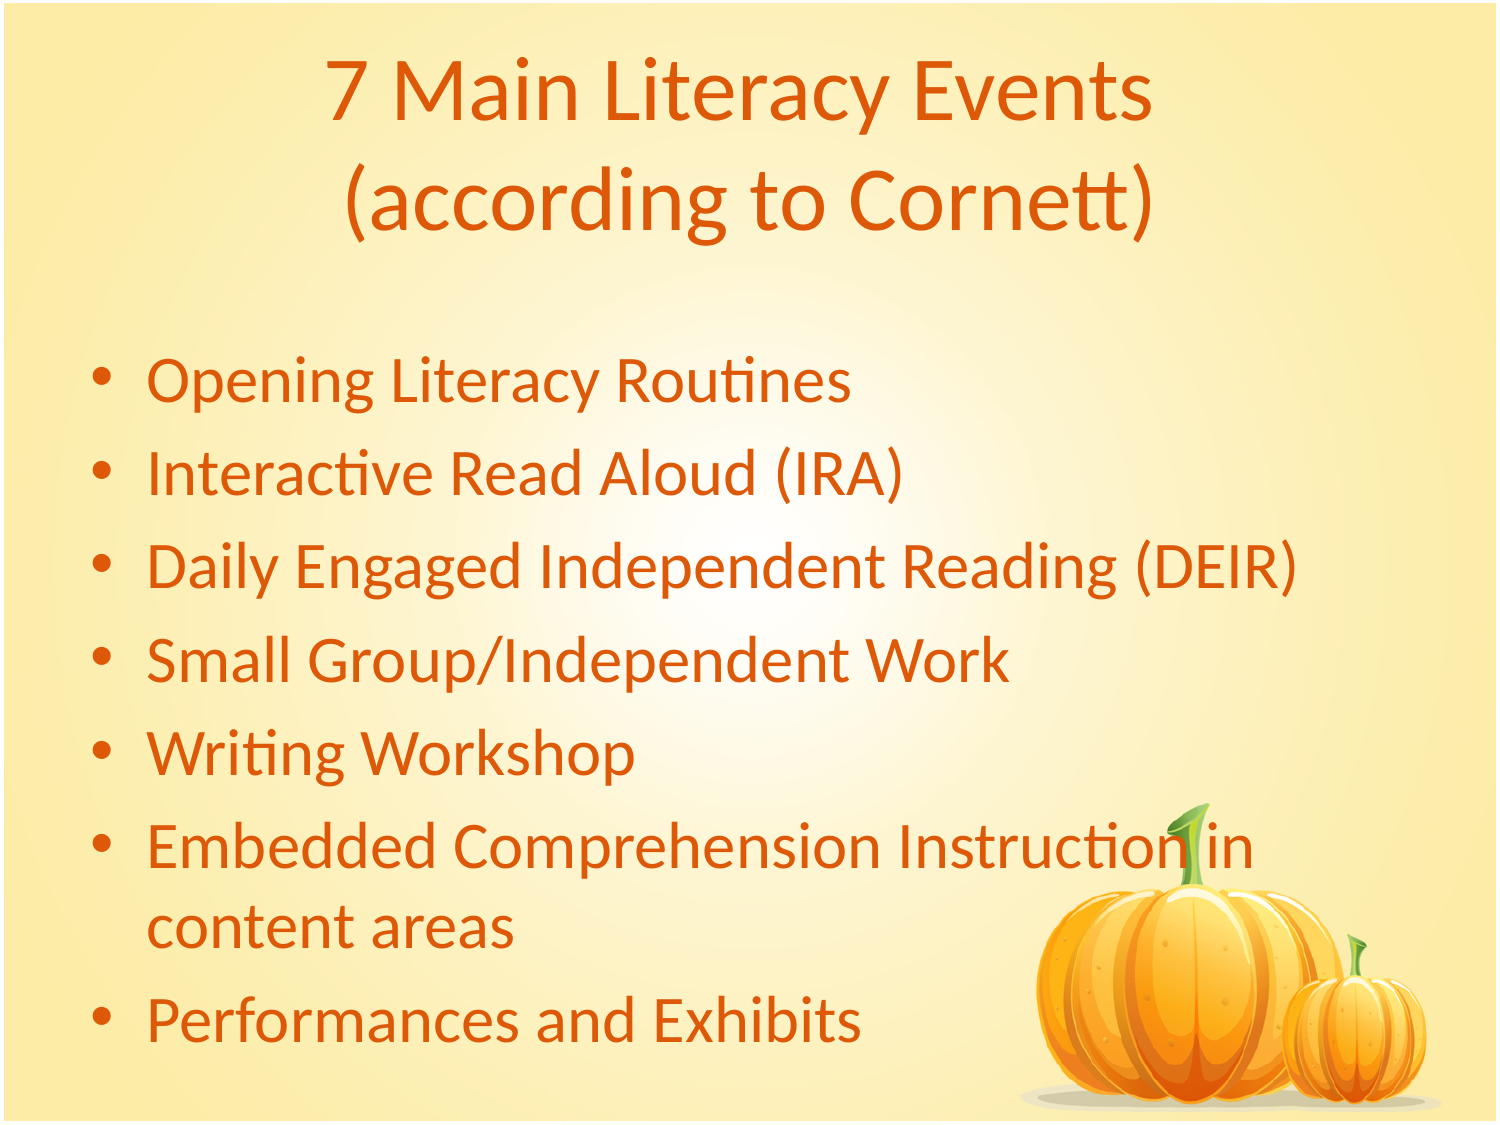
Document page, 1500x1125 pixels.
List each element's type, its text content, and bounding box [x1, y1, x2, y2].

title 7 Main Literacy Events (according to Cornett) [74, 44, 1426, 233]
list Opening Literacy Routines Interactive Read Aloud (IRA) Daily Engaged Independent Reading (DEIR) Small Group/Independent Work Writing Workshop Embedded Comprehension Instruction in content areas Performances and Exhibits [74, 327, 1426, 1055]
picture [0, 0, 1500, 1125]
